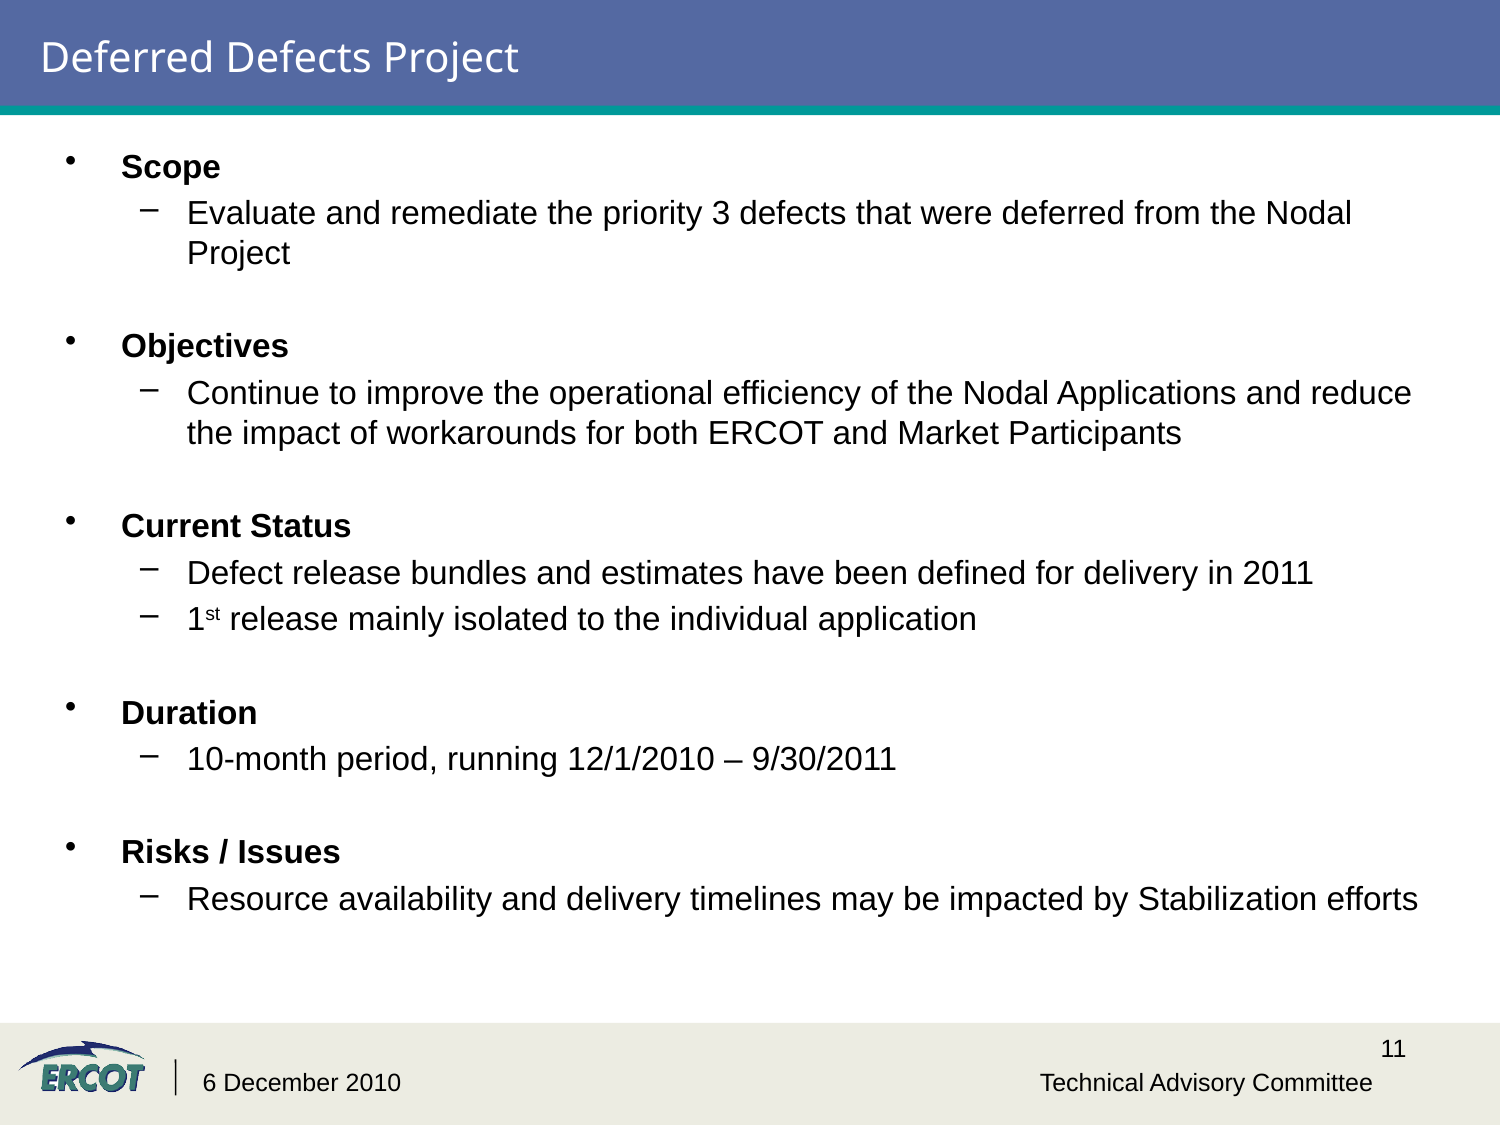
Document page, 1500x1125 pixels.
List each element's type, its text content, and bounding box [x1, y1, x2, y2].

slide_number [187, 1059, 538, 1125]
list Scope Evaluate and remediate the priority 3 defects that were deferred from the Nodal Project Objectives Continue to improve the operational efficiency of the Nodal Applications and reduce the impact of workarounds for both ERCOT and Market Participants Current Status Defect release bundles and estimates have been defined for delivery in 2011 1st release mainly isolated to the individual application Duration 10-month period, running 12/1/2010 – 9/30/2011 Risks / Issues Resource availability and delivery timelines may be impacted by Stabilization efforts [49, 137, 1438, 1038]
title Deferred Defects Project [24, 0, 1451, 113]
picture [10, 1031, 151, 1111]
footer Technical Advisory Committee [1025, 1059, 1438, 1125]
